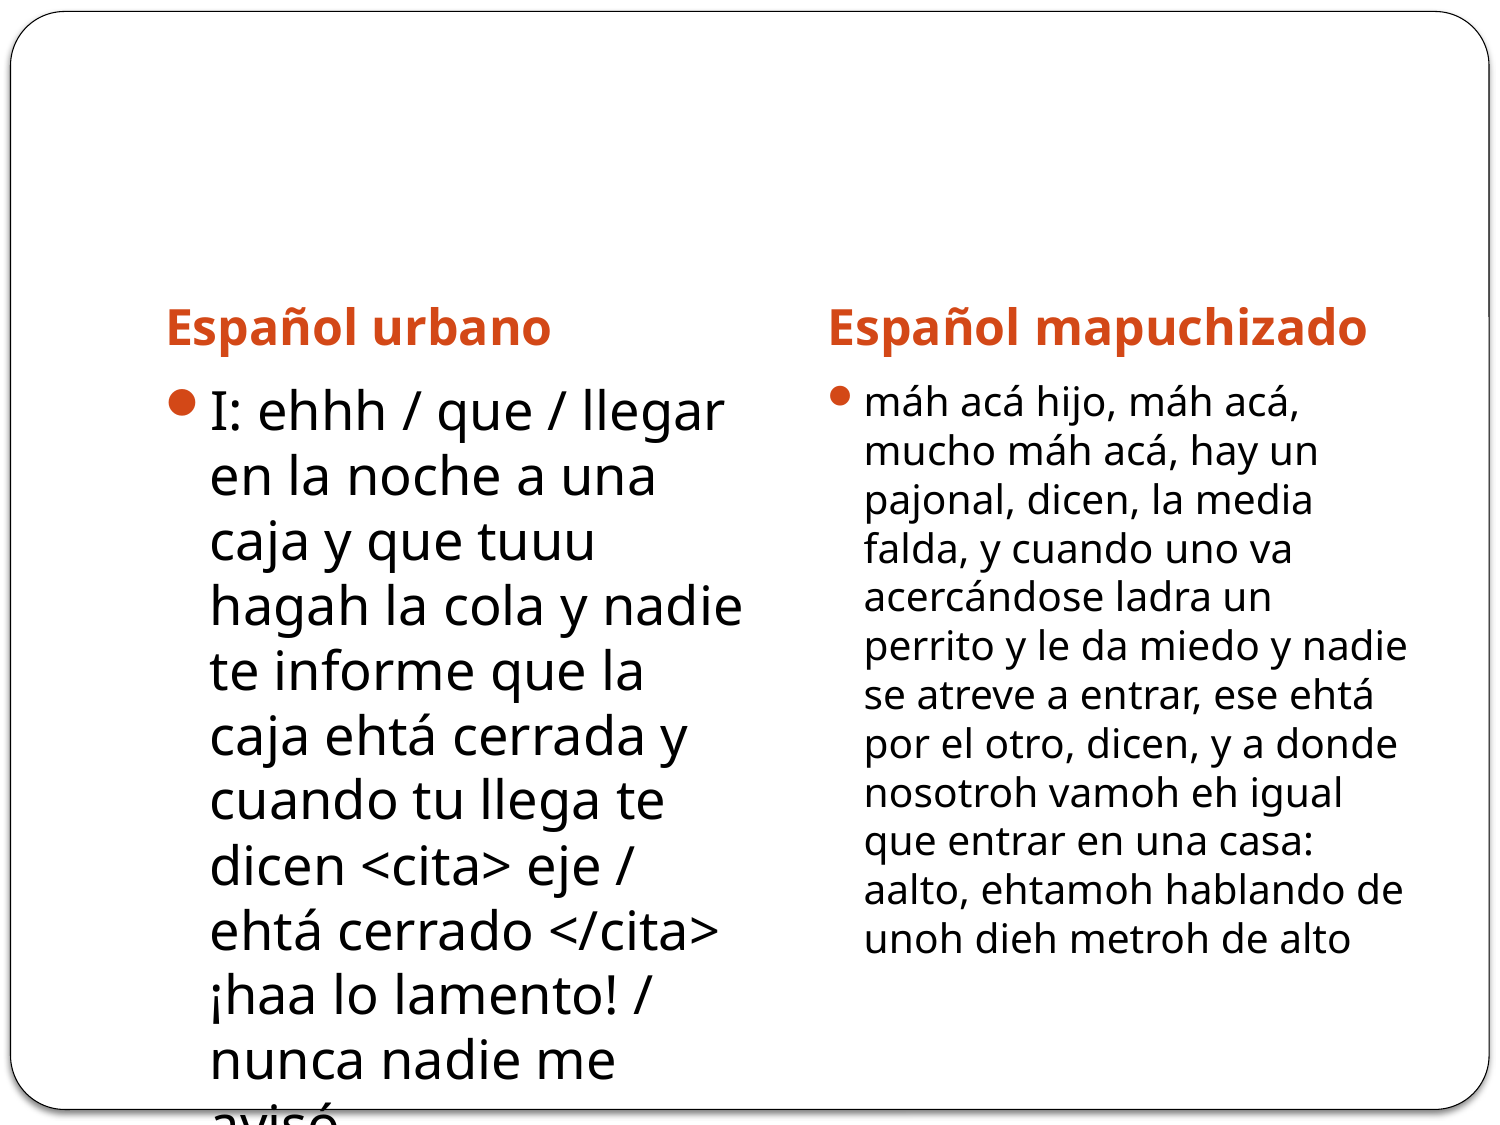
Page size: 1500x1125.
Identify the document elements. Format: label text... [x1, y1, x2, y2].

list Español urbano [149, 236, 763, 364]
list máh acá hijo, máh acá, mucho máh acá, hay un pajonal, dicen, la media falda, y cuando uno va acercándose ladra un perrito y le da miedo y nadie se atreve a entrar, ese ehtá por el otro, dicen, y a donde nosotroh vamoh eh igual que entrar en una casa: aalto, ehtamoh hablando de unoh dieh metroh de alto [812, 368, 1425, 1007]
list Español mapuchizado [811, 236, 1426, 364]
list I: ehhh / que / llegar en la noche a una caja y que tuuu hagah la cola y nadie te informe que la caja ehtá cerrada y cuando tu llega te dicen <cita> eje / ehtá cerrado </cita> ¡haa lo lamento! / nunca nadie me avisó [150, 368, 763, 1007]
